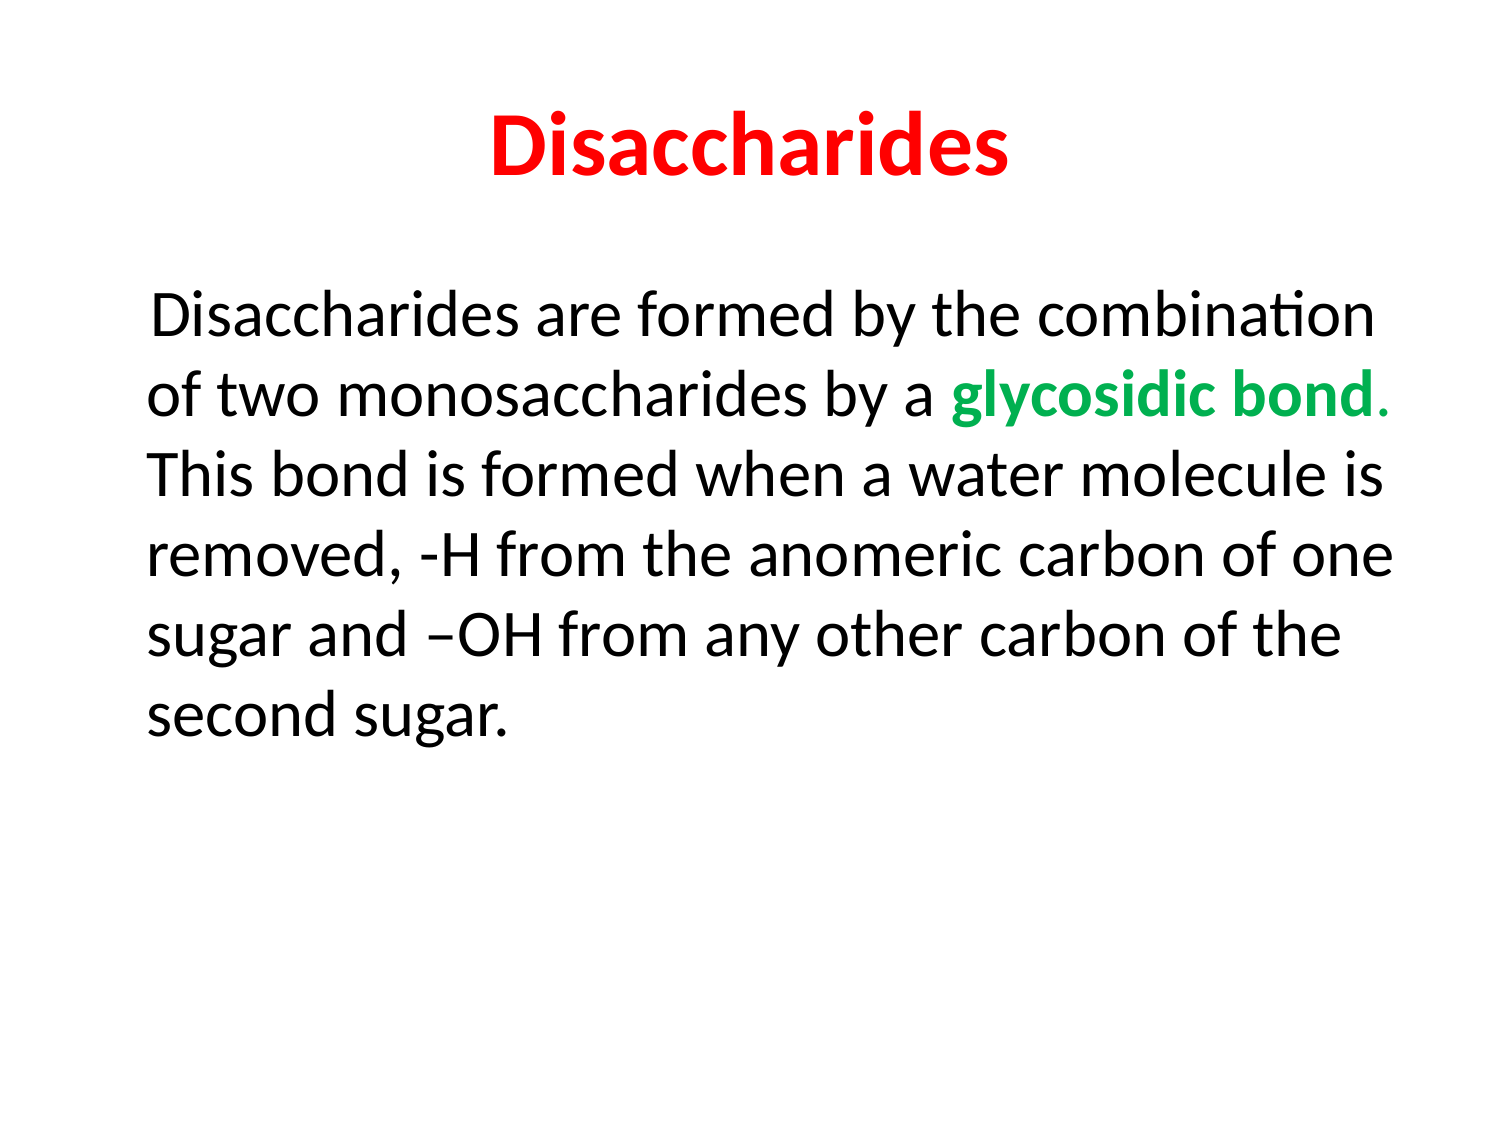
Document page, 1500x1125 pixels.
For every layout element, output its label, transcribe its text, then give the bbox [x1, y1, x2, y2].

title Disaccharides [75, 45, 1425, 233]
list Disaccharides are formed by the combination of two monosaccharides by a glycosidic bond. This bond is formed when a water molecule is removed, -H from the anomeric carbon of one sugar and –OH from any other carbon of the second sugar. [75, 262, 1425, 1005]
